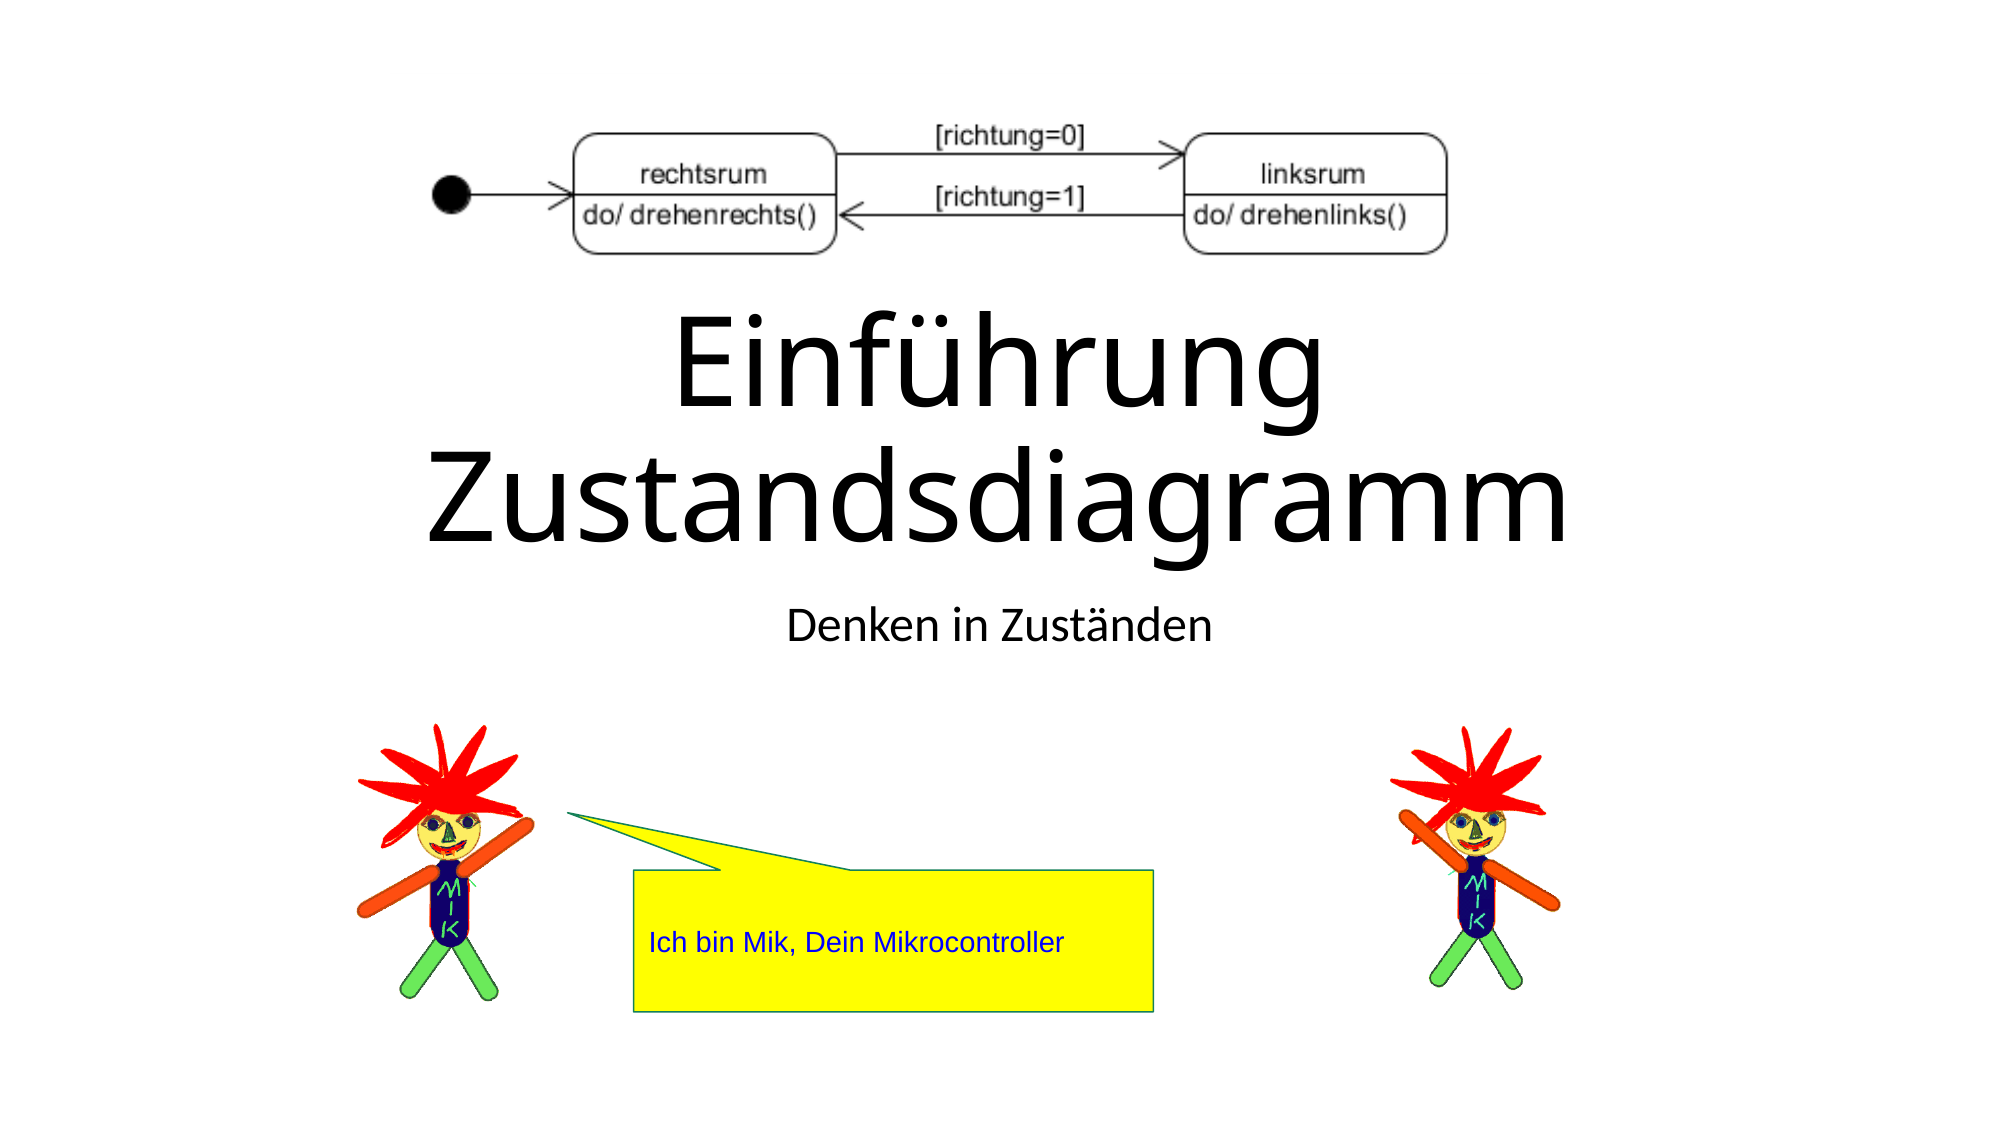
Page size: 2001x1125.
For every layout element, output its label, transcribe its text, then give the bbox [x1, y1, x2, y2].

text_box Ich bin Mik, Dein Mikrocontroller [567, 812, 1154, 1012]
picture [338, 716, 546, 1008]
title Einführung Zustandsdiagramm [249, 184, 1750, 576]
picture [1378, 716, 1569, 997]
subtitle Denken in Zuständen [249, 590, 1750, 863]
picture [390, 72, 1489, 296]
